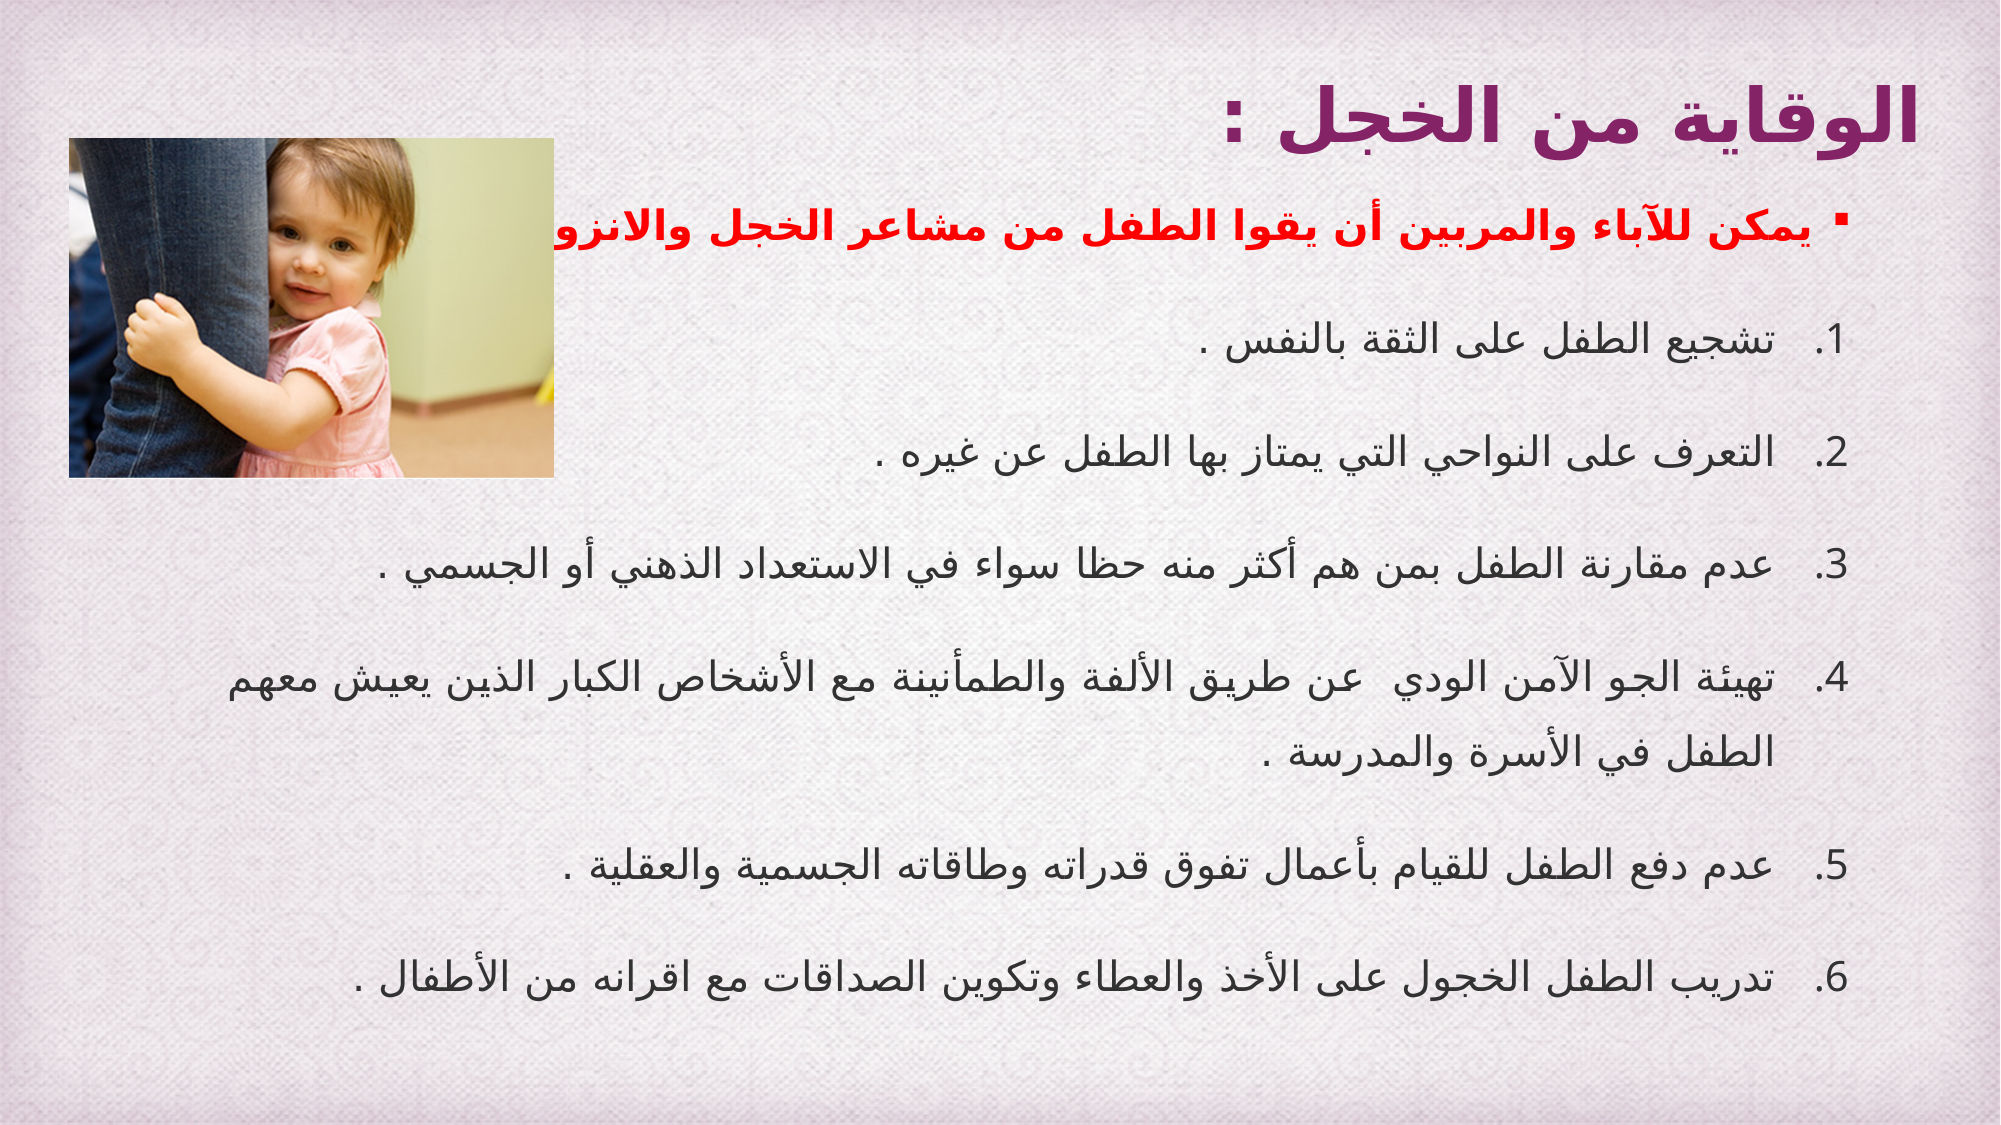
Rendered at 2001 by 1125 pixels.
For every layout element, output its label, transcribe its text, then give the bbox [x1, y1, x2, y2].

list يمكن للآباء والمربين أن يقوا الطفل من مشاعر الخجل والانزواء من خلال : تشجيع الطفل على الثقة بالنفس . التعرف على النواحي التي يمتاز بها الطفل عن غيره . عدم مقارنة الطفل بمن هم أكثر منه حظا سواء في الاستعداد الذهني أو الجسمي . تهيئة الجو الآمن الودي عن طريق الألفة والطمأنينة مع الأشخاص الكبار الذين يعيش معهم الطفل في الأسرة والمدرسة . عدم دفع الطفل للقيام بأعمال تفوق قدراته وطاقاته الجسمية والعقلية . تدريب الطفل الخجول على الأخذ والعطاء وتكوين الصداقات مع اقرانه من الأطفال . [212, 166, 1867, 1101]
title الوقاية من الخجل : [362, 32, 1938, 167]
picture [0, 0, 2001, 1125]
